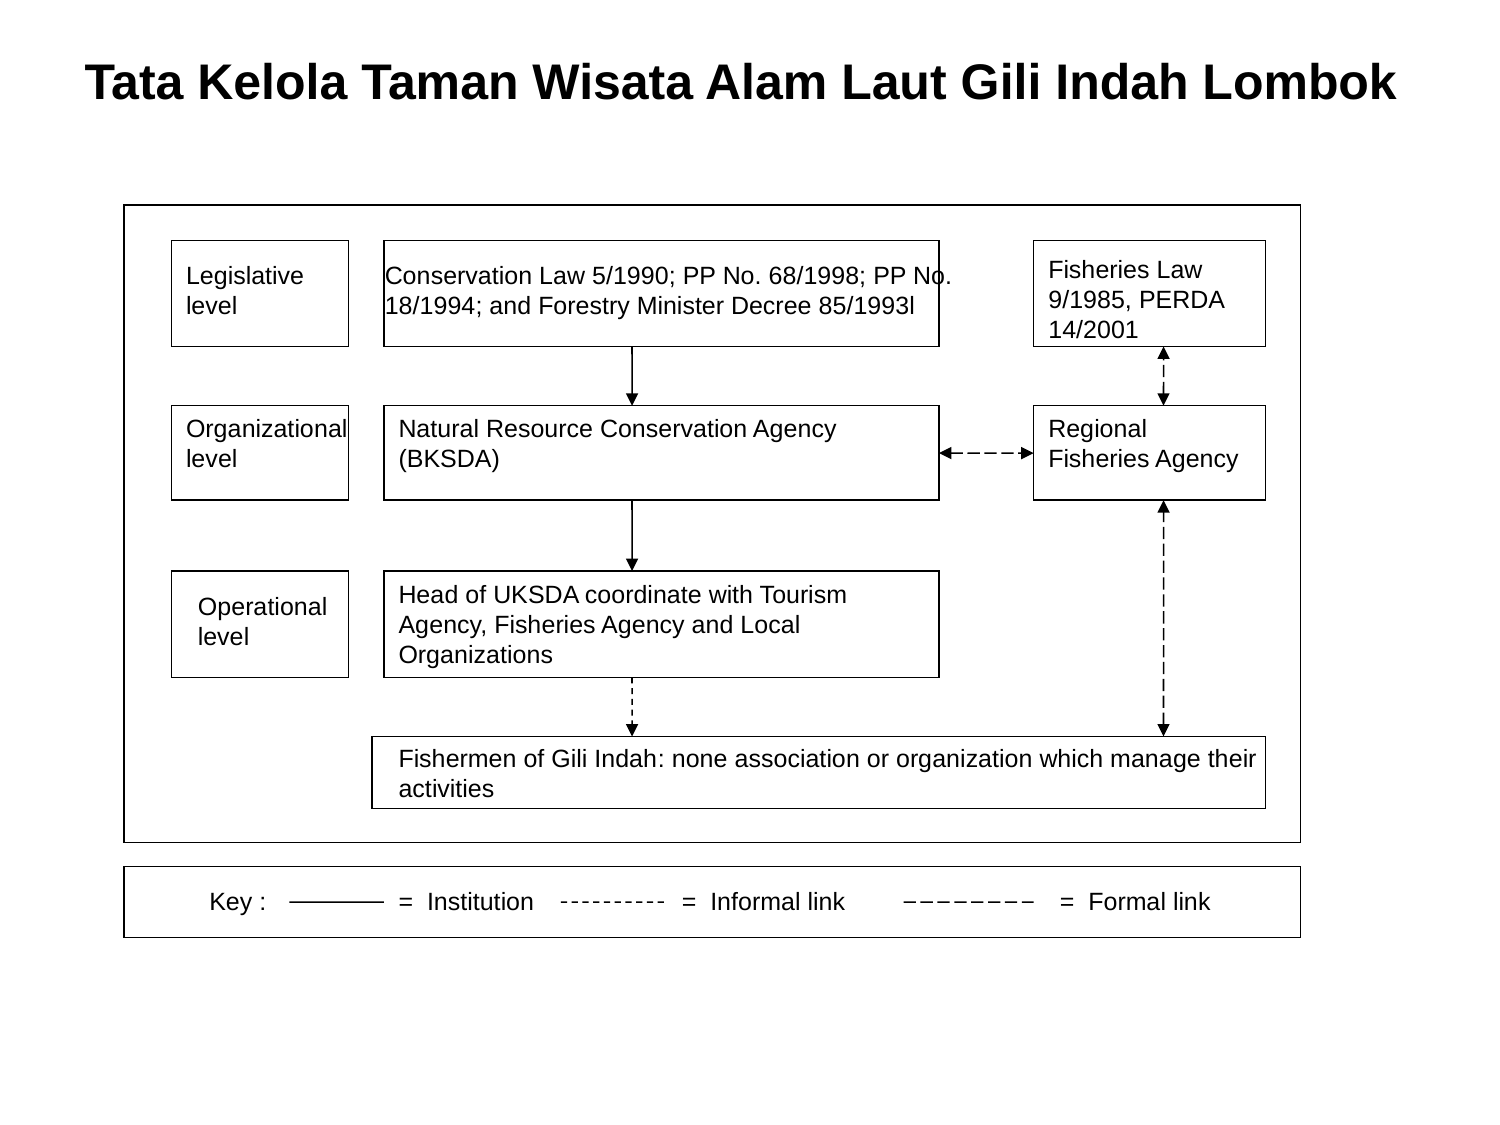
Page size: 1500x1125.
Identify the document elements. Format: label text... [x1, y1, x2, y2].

text_box [1157, 712, 1170, 737]
text_box [123, 204, 1301, 843]
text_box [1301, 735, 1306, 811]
text_box [939, 446, 963, 460]
text_box [123, 866, 1301, 938]
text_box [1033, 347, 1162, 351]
text_box [1033, 240, 1266, 347]
text_box Tata Kelola Taman Wisata Alam Laut Gili Indah Lombok [29, 42, 1453, 118]
text_box [1020, 446, 1034, 460]
text_box Fisheries Law 9/1985, PERDA 14/2001 [1165, 246, 1294, 351]
text_box [1157, 346, 1170, 360]
text_box [1157, 500, 1170, 515]
text_box [1157, 381, 1170, 406]
text_box [1033, 405, 1266, 501]
text_box [372, 736, 1266, 809]
